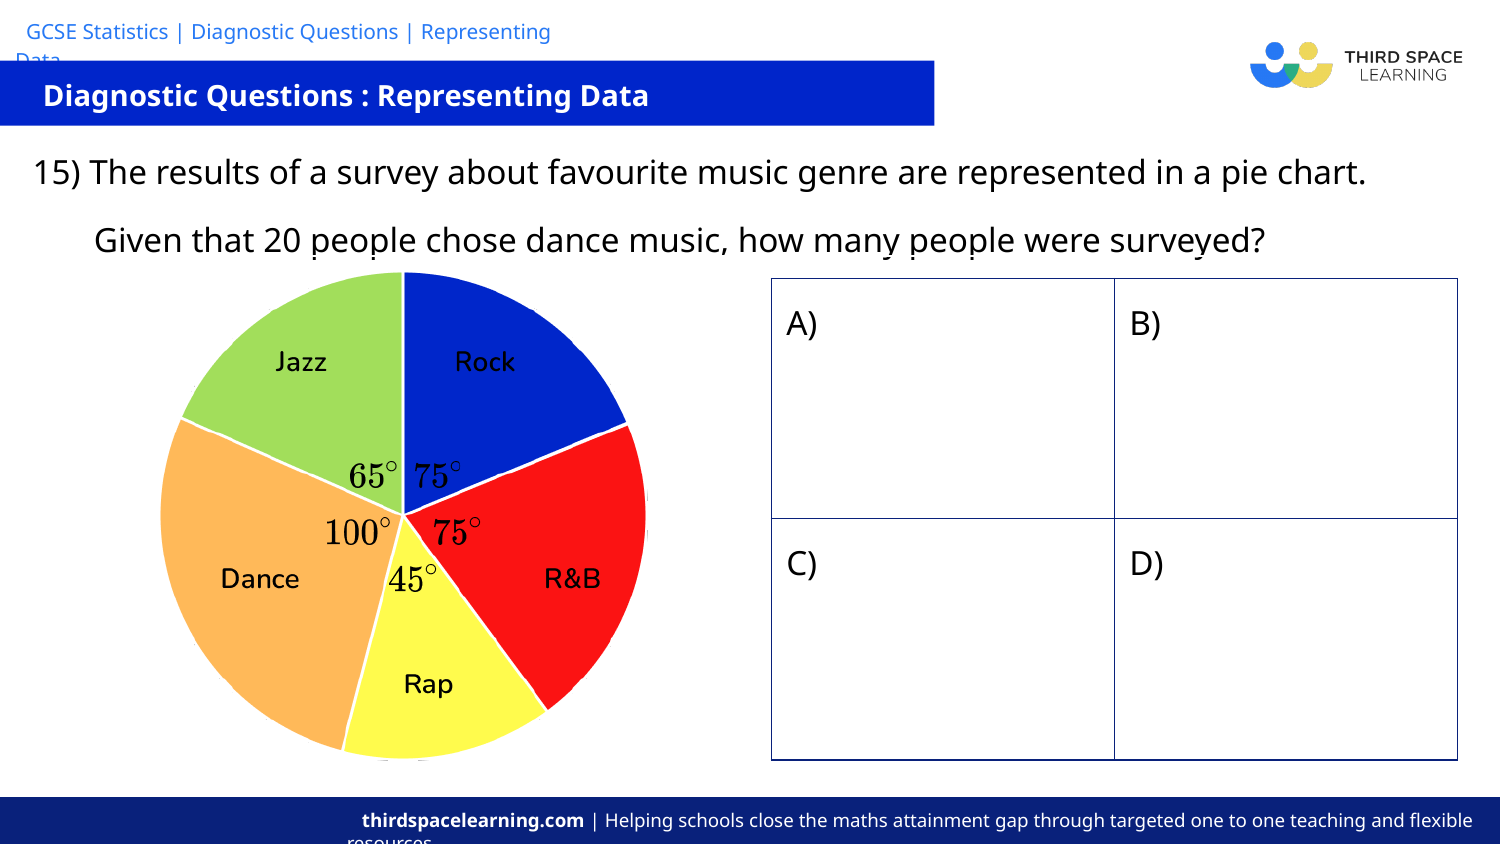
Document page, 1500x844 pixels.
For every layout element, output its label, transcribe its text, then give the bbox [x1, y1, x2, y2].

picture [1250, 33, 1465, 99]
picture [157, 269, 648, 761]
text_box Diagnostic Questions : Representing Data [27, 61, 778, 127]
table_header 15) The results of a survey about favourite music genre are represented in a pie chart. Given that 20 people chose dance music, how many people were surveyed? [19, 142, 1474, 255]
